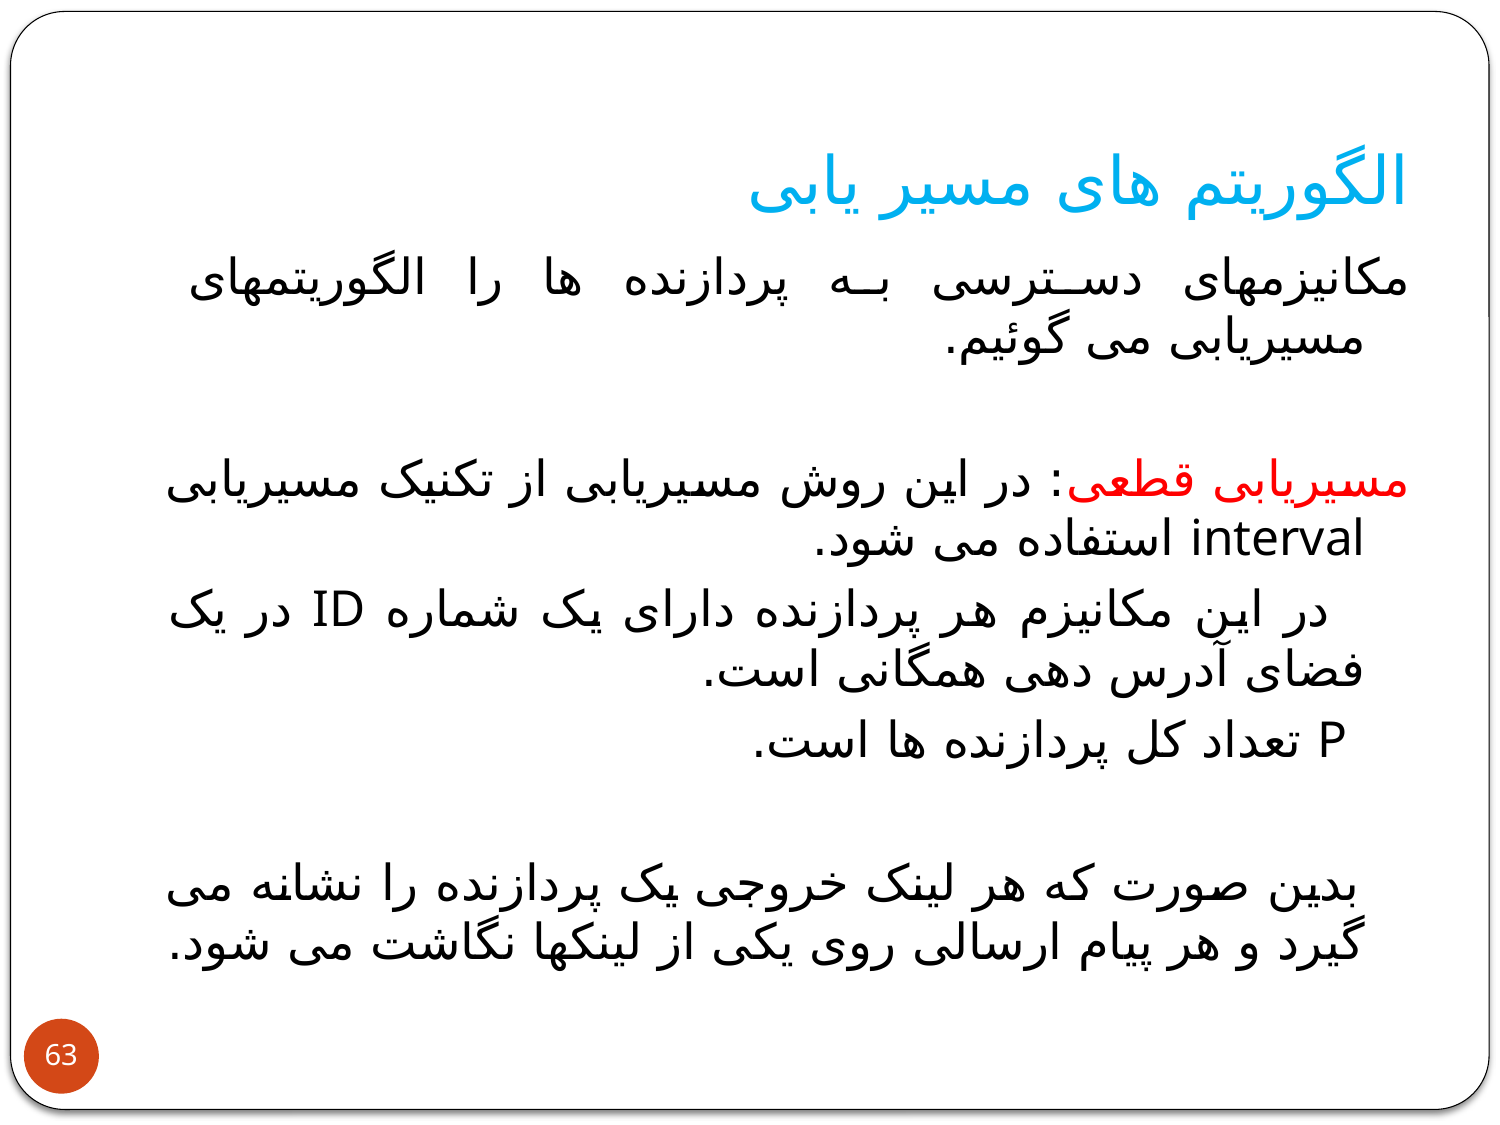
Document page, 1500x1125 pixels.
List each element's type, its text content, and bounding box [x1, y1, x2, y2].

slide_number 63 [23, 1018, 99, 1094]
list مکانیزمهای دسترسی به پردازنده ها را الگوریتمهای مسیریابی می گوئیم. مسیریابی قطعی: در این روش مسیریابی از تکنیک مسیریابی interval استفاده می شود. در این مکانیزم هر پردازنده دارای یک شماره ID در یک فضای آدرس دهی همگانی است. P تعداد کل پردازنده ها است. بدین صورت که هر لینک خروجی یک پردازنده را نشانه می گیرد و هر پیام ارسالی روی یکی از لینکها نگاشت می شود. [150, 237, 1425, 988]
title الگوریتم های مسیر یابی [150, 45, 1425, 233]
